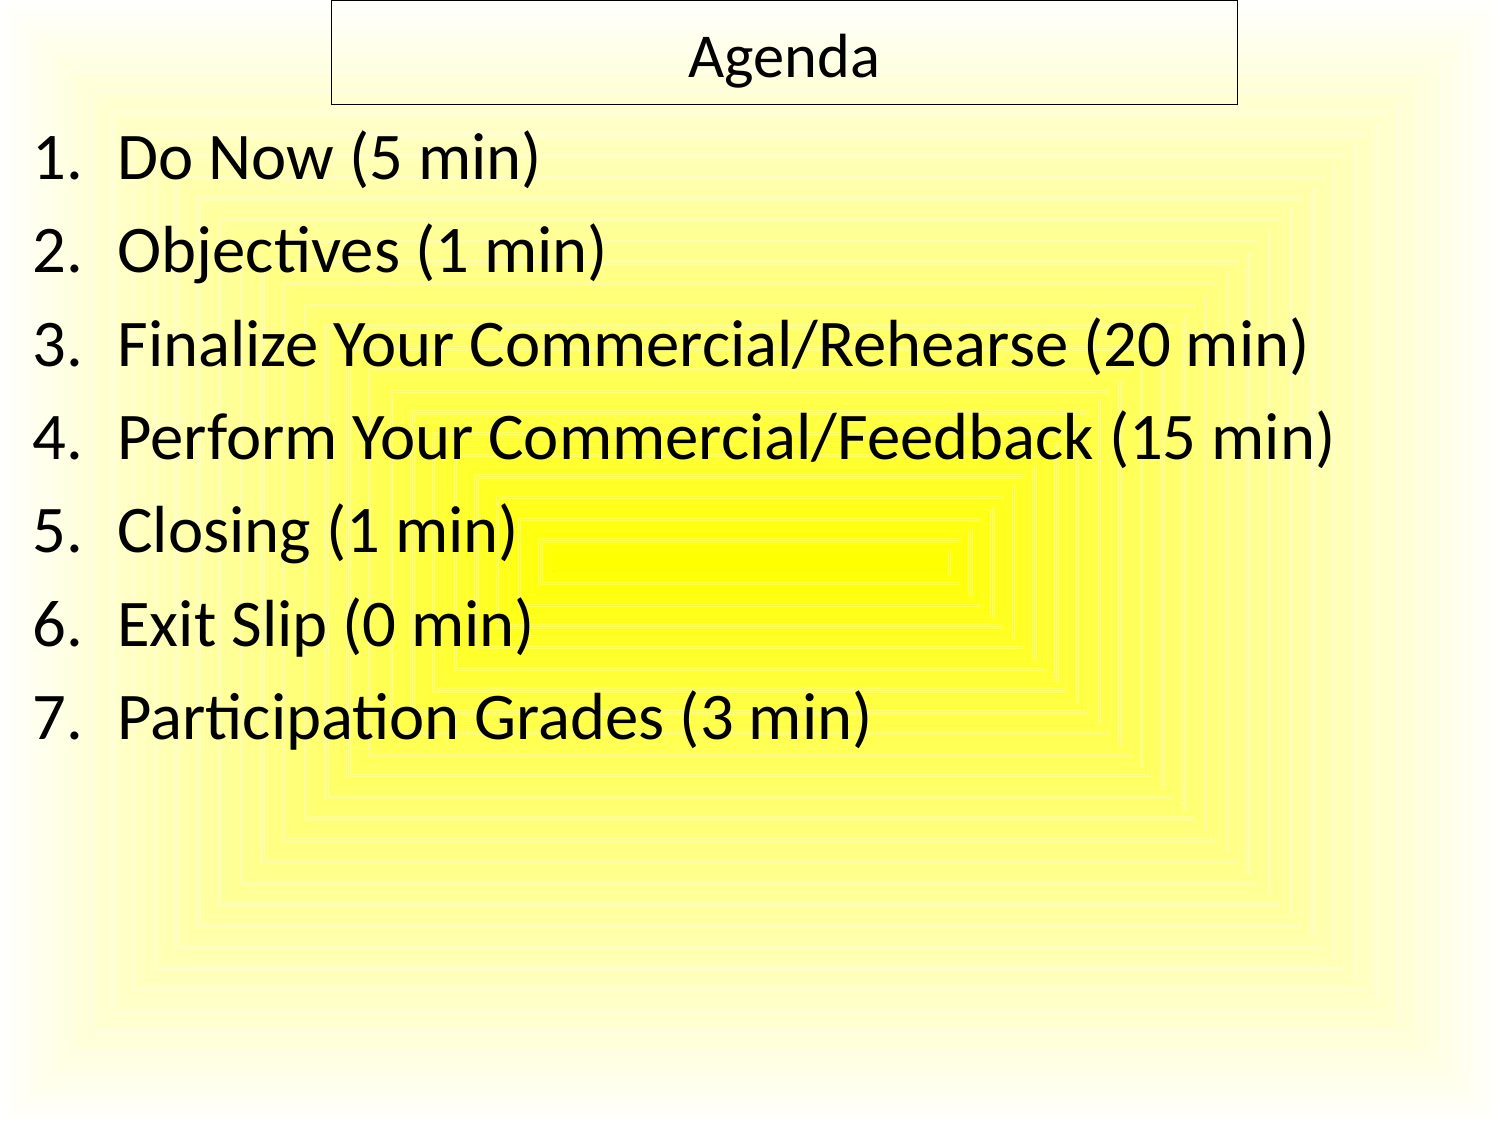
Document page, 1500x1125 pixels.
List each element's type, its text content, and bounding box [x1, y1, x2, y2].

text_box Agenda [331, 0, 1238, 105]
list Do Now (5 min) Objectives (1 min) Finalize Your Commercial/Rehearse (20 min) Perform Your Commercial/Feedback (15 min) Closing (1 min) Exit Slip (0 min) Participation Grades (3 min) [0, 104, 1500, 1125]
